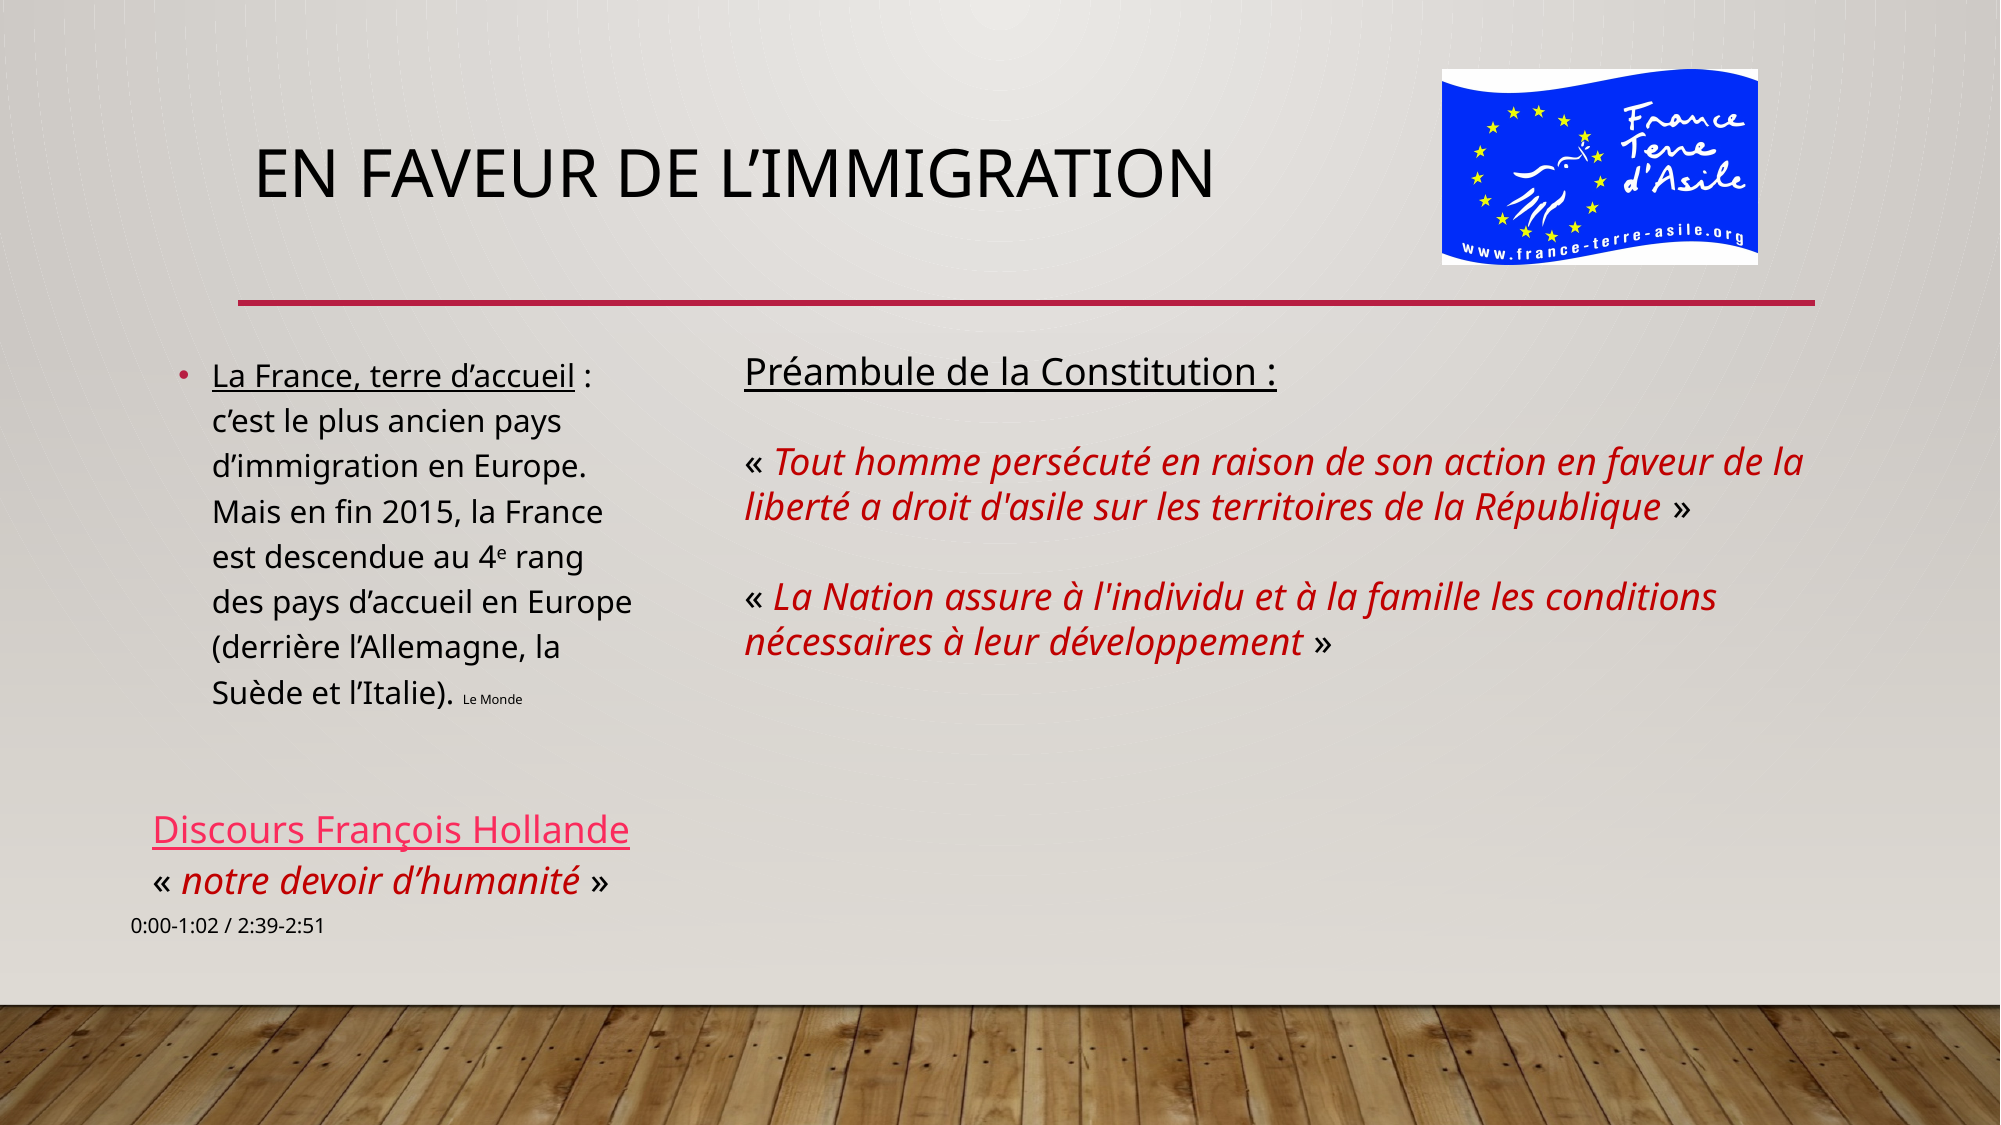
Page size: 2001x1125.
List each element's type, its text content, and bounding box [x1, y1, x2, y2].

text_box 0:00-1:02 / 2:39-2:51 [115, 904, 604, 945]
title En faveur de l’immigration [238, 131, 1814, 305]
text_box Préambule de la Constitution : « Tout homme persécuté en raison de son action en faveur de la liberté a droit d'asile sur les territoires de la République » « La Nation assure à l'individu et à la famille les conditions nécessaires à leur développement » [729, 340, 1930, 716]
list La France, terre d’accueil : c’est le plus ancien pays d’immigration en Europe. Mais en fin 2015, la France est descendue au 4e rang des pays d’accueil en Europe (derrière l’Allemagne, la Suède et l’Italie). Le Monde [163, 340, 653, 786]
picture [0, 1005, 2000, 1125]
picture [1441, 68, 1758, 265]
text_box Discours François Hollande « notre devoir d’humanité » [137, 798, 1138, 910]
